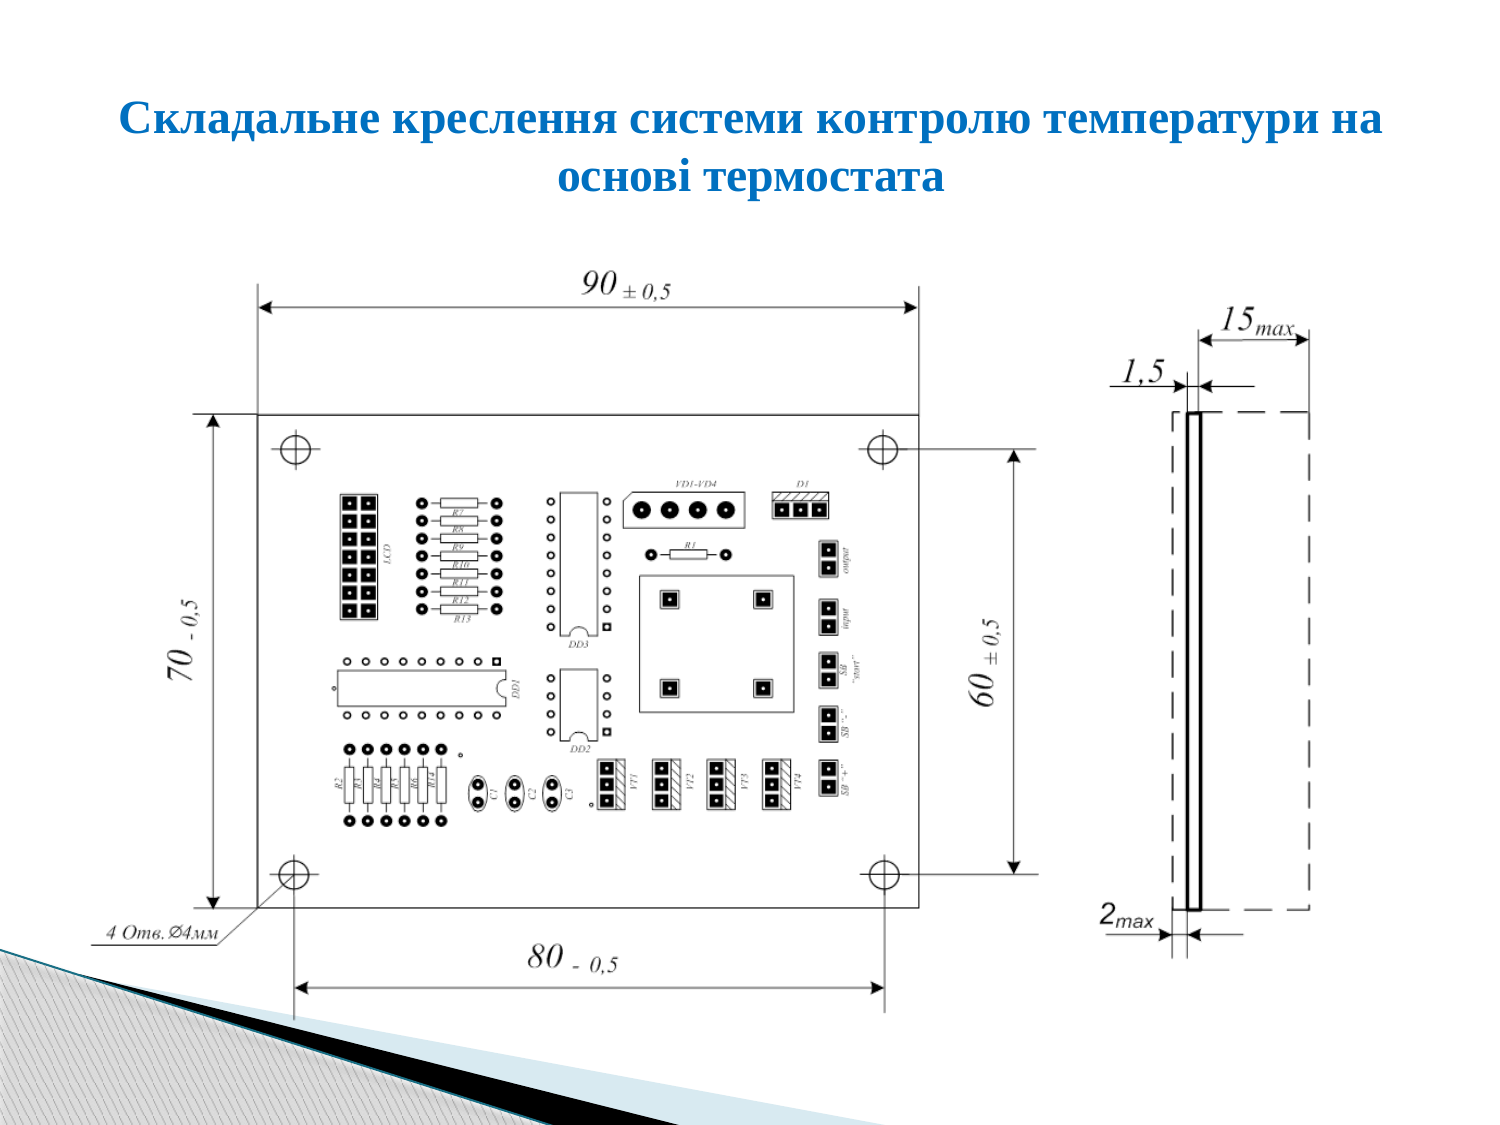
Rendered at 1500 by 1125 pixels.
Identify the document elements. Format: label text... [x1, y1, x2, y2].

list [88, 255, 1315, 1024]
title Складальне креслення системи контролю температури на основі термостата [76, 78, 1427, 266]
